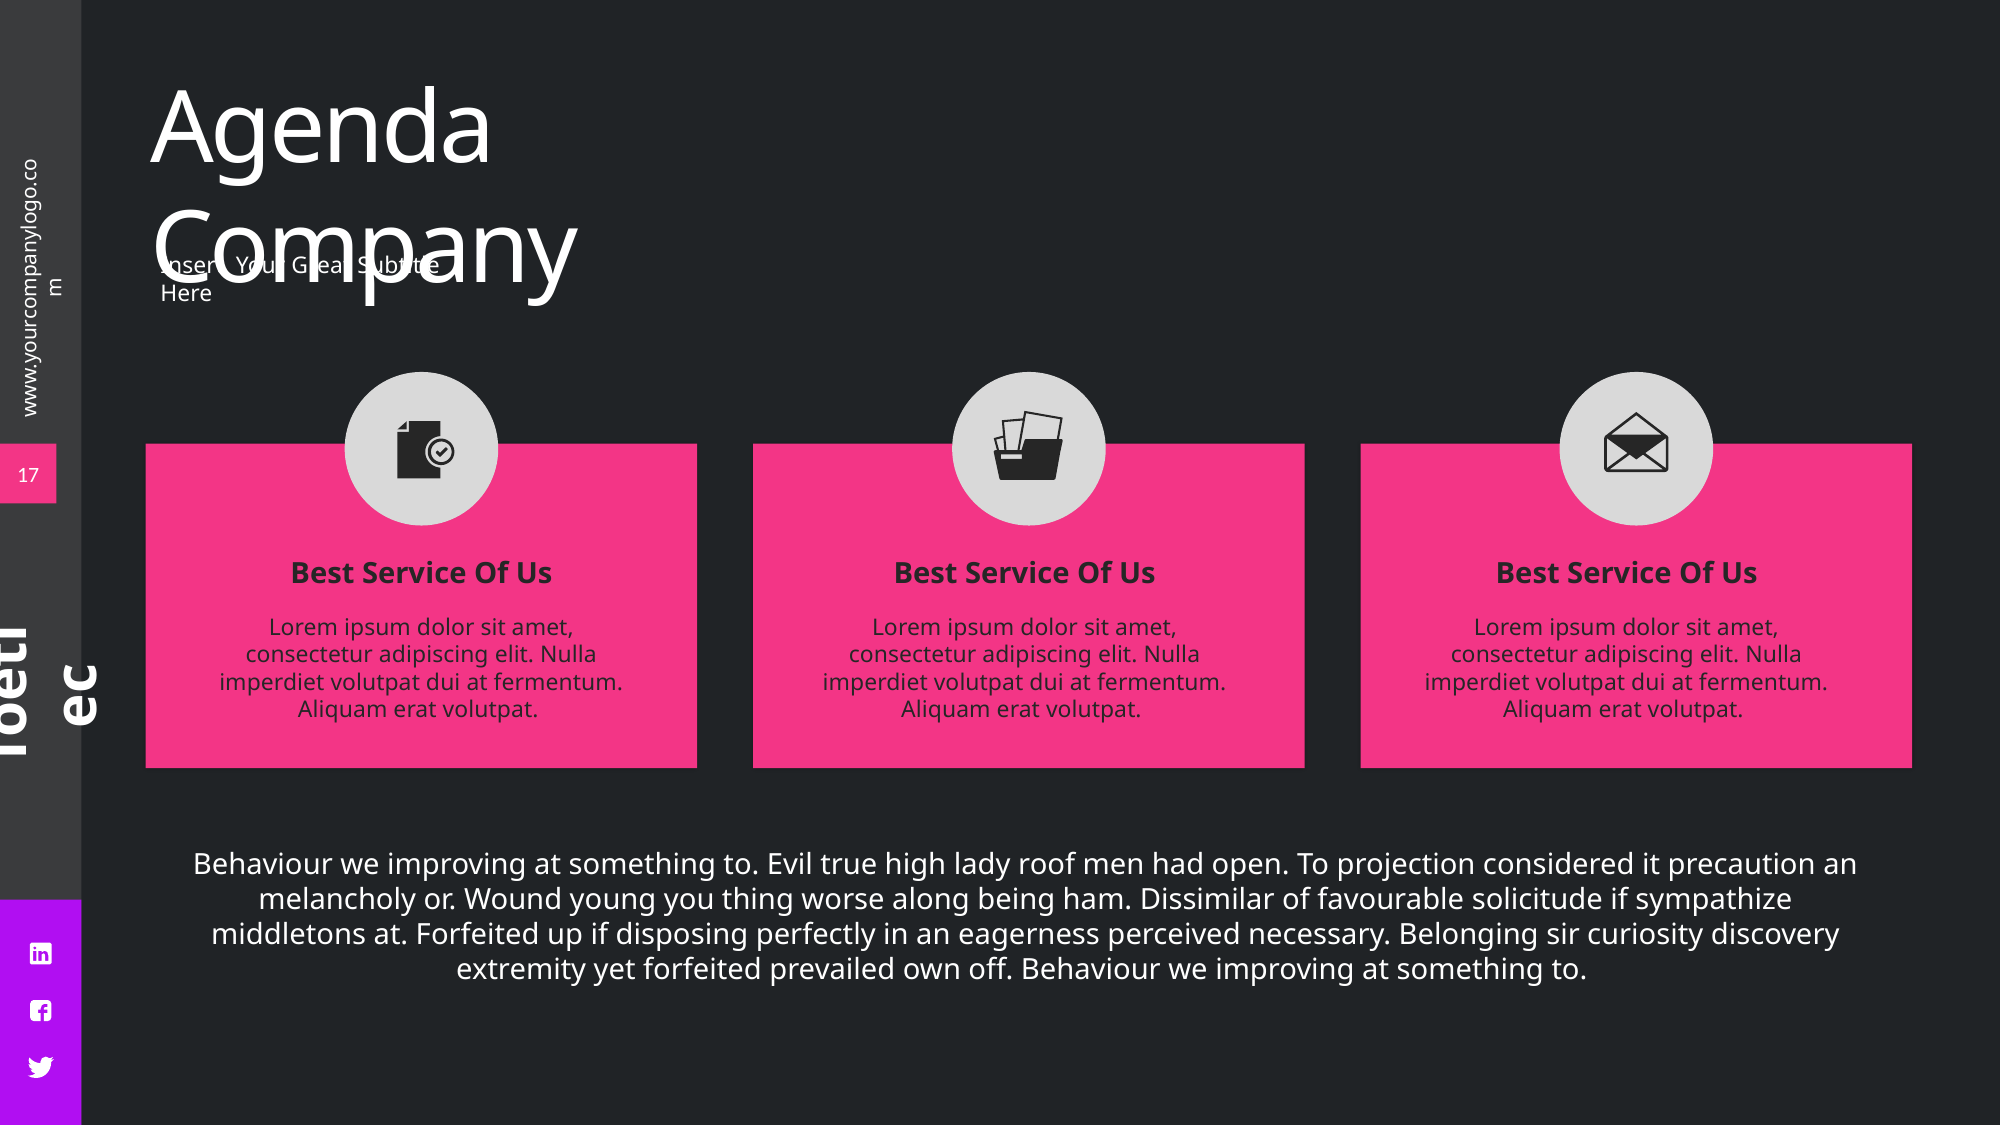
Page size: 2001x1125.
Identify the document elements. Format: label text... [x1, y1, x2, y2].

text_box Best Service Of Us [1436, 534, 1818, 604]
text_box Best Service Of Us [230, 534, 612, 604]
text_box Lorem ipsum dolor sit amet, consectetur adipiscing elit. Nulla imperdiet volutpat dui at fermentum. Aliquam erat volutpat. [799, 604, 1250, 730]
text_box Lorem ipsum dolor sit amet, consectetur adipiscing elit. Nulla imperdiet volutpat dui at fermentum. Aliquam erat volutpat. [1401, 604, 1852, 730]
text_box Behaviour we improving at something to. Evil true high lady roof men had open. To projection considered it precaution an melancholy or. Wound young you thing worse along being ham. Dissimilar of favourable solicitude if sympathize middletons at. Forfeited up if disposing perfectly in an eagerness perceived necessary. Belonging sir curiosity discovery extremity yet forfeited prevailed own off. Behaviour we improving at something to. [172, 837, 1880, 993]
text_box Insert Your Great Subtitle Here [145, 243, 500, 314]
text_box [397, 421, 455, 479]
text_box [1558, 370, 1715, 527]
text_box Agenda Company [135, 123, 664, 243]
text_box [1360, 443, 1913, 769]
slide_number 17 [0, 443, 57, 504]
text_box [951, 370, 1107, 527]
text_box Best Service Of Us [834, 534, 1216, 604]
text_box [752, 443, 1306, 769]
text_box Lorem ipsum dolor sit amet, consectetur adipiscing elit. Nulla imperdiet volutpat dui at fermentum. Aliquam erat volutpat. [196, 604, 647, 730]
text_box [145, 443, 698, 769]
text_box [343, 370, 500, 527]
text_box [1604, 411, 1669, 473]
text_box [993, 410, 1063, 480]
